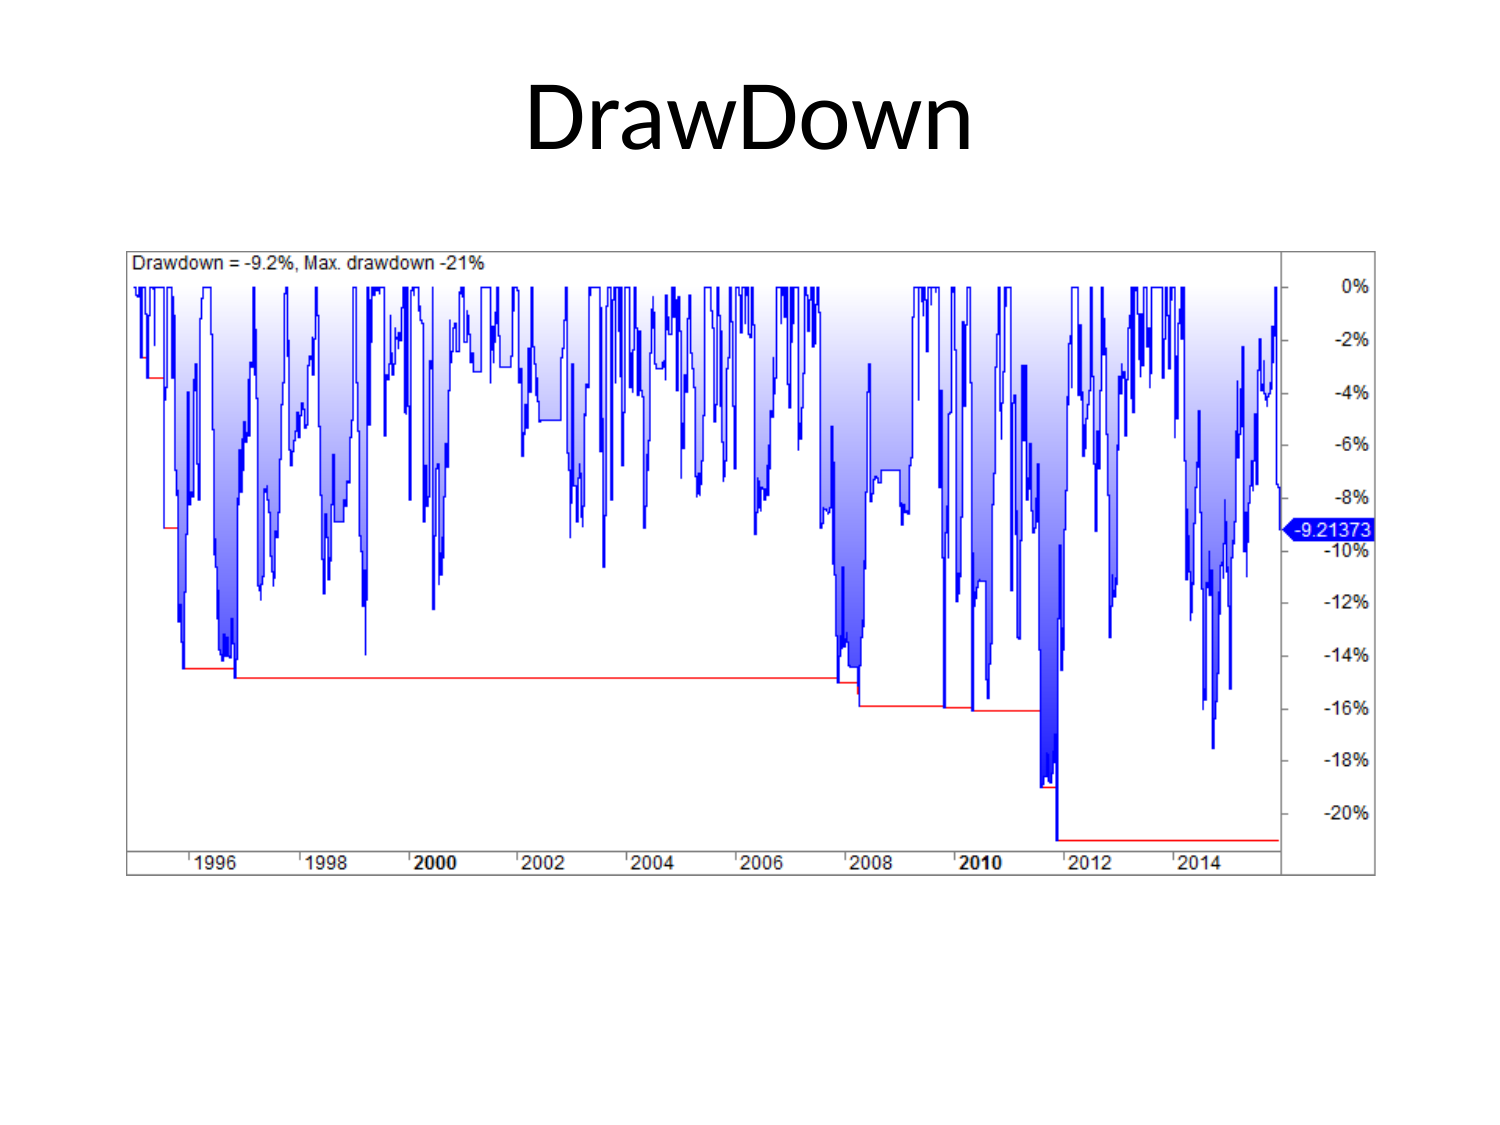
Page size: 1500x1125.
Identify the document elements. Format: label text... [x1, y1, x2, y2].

picture [123, 248, 1376, 876]
text_box DrawDown [0, 42, 1500, 178]
